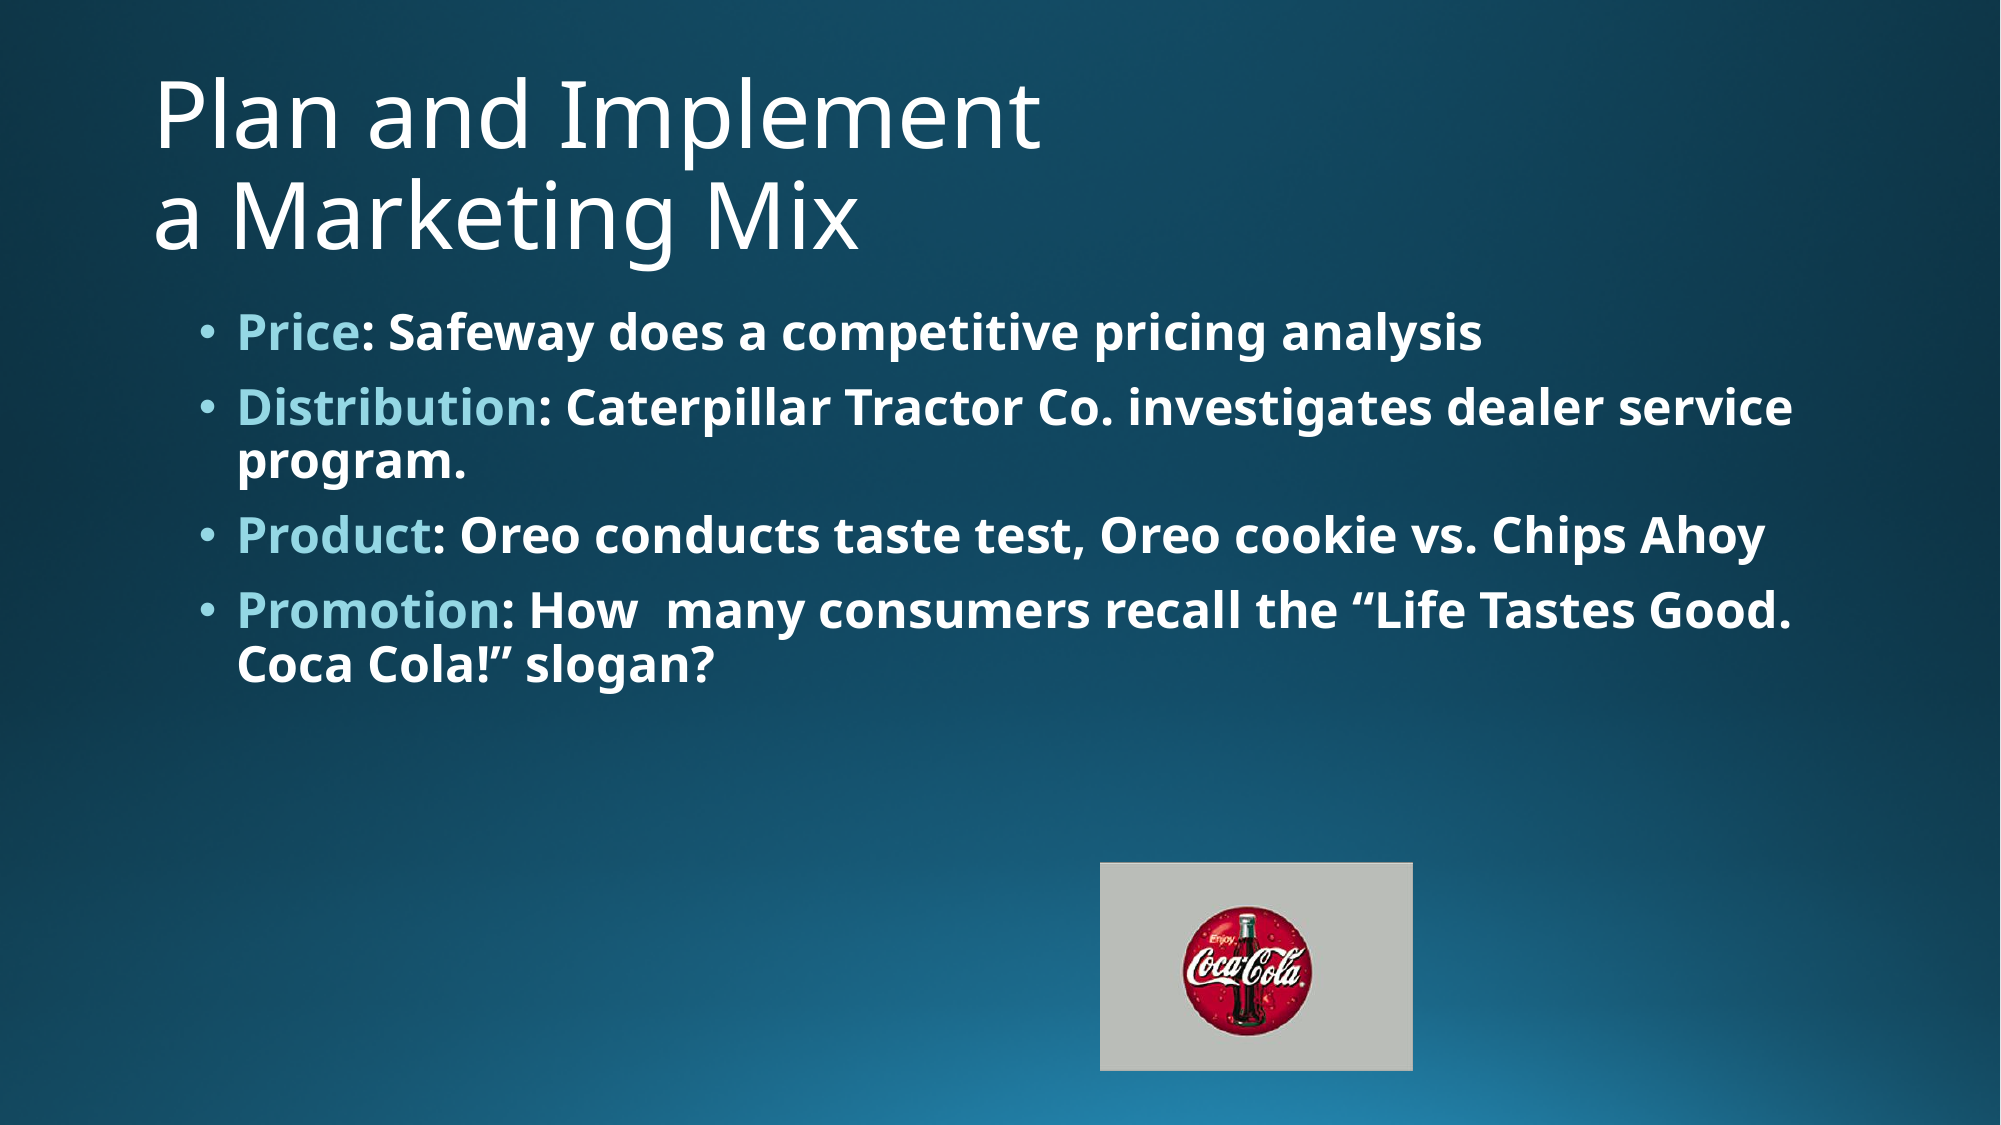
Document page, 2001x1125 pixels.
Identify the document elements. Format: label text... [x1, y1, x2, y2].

title Plan and Implement a Marketing Mix [137, 59, 1863, 278]
list Price: Safeway does a competitive pricing analysis Distribution: Caterpillar Tractor Co. investigates dealer service program. Product: Oreo conducts taste test, Oreo cookie vs. Chips Ahoy Promotion: How many consumers recall the “Life Tastes Good. Coca Cola!” slogan? [183, 299, 1863, 1014]
picture [0, 0, 2001, 1125]
